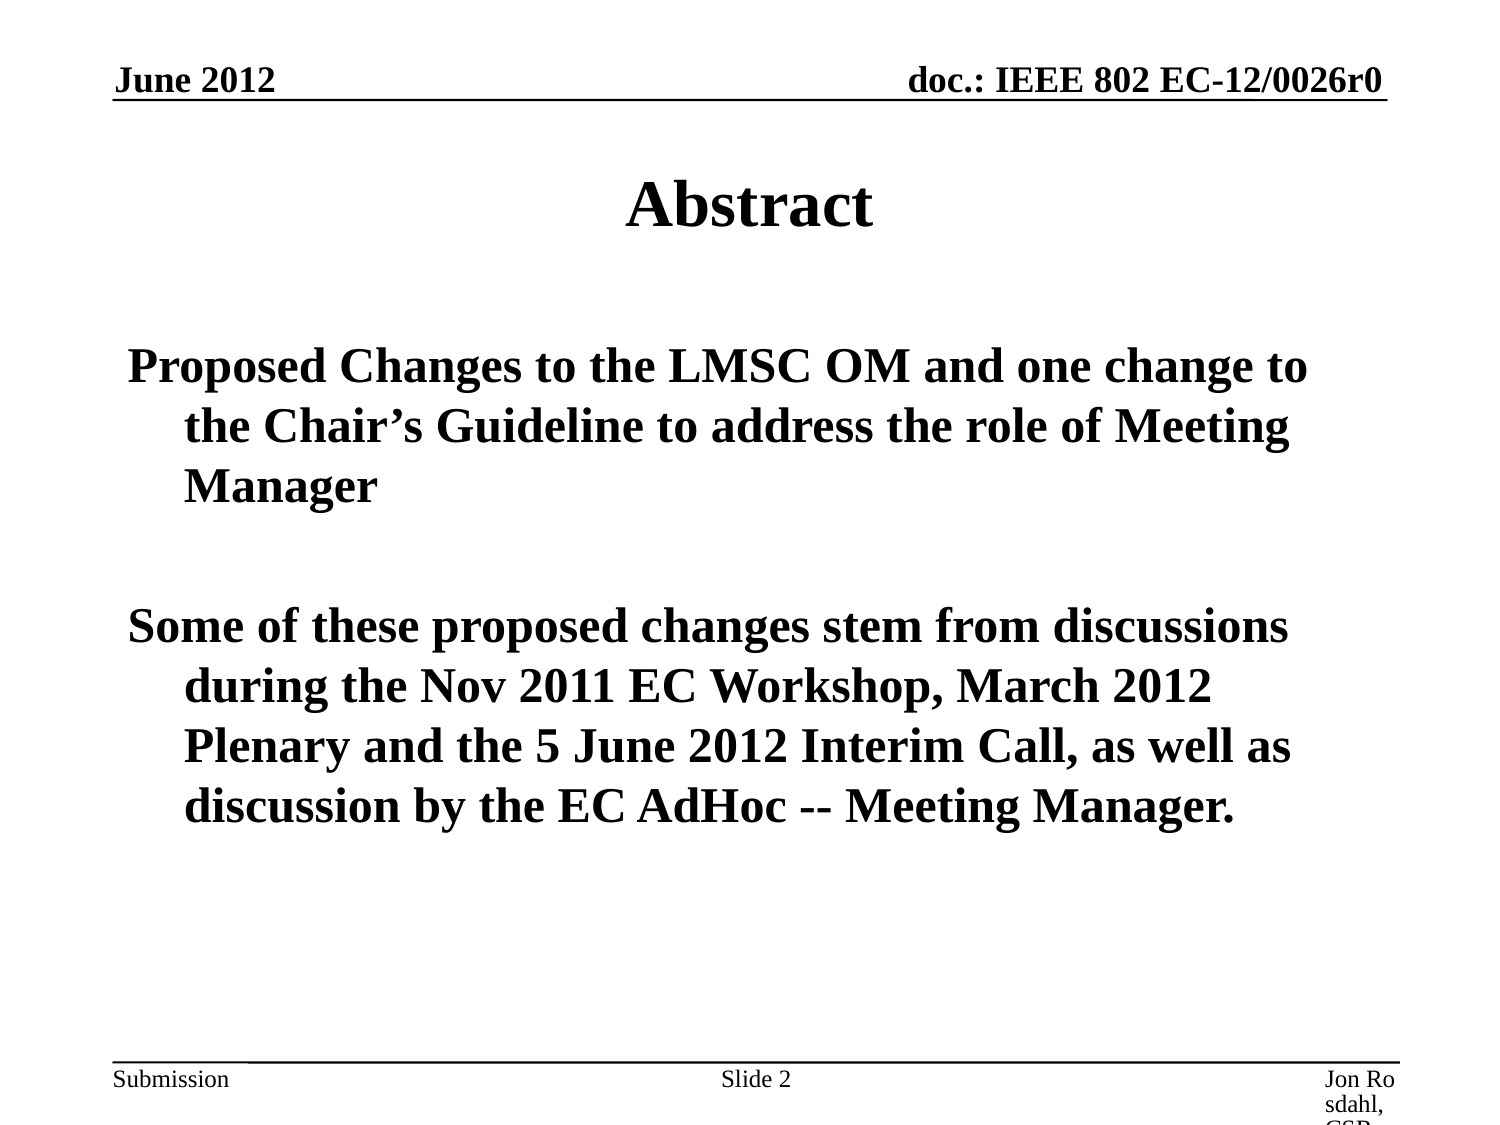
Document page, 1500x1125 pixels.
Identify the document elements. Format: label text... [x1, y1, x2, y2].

footer Jon Rosdahl, CSR [1324, 1061, 1402, 1093]
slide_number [114, 54, 278, 101]
slide_number Slide 2 [712, 1061, 800, 1093]
list Proposed Changes to the LMSC OM and one change to the Chair’s Guideline to address the role of Meeting Manager Some of these proposed changes stem from discussions during the Nov 2011 EC Workshop, March 2012 Plenary and the 5 June 2012 Interim Call, as well as discussion by the EC AdHoc -- Meeting Manager. [112, 324, 1388, 1001]
title Abstract [112, 112, 1388, 288]
